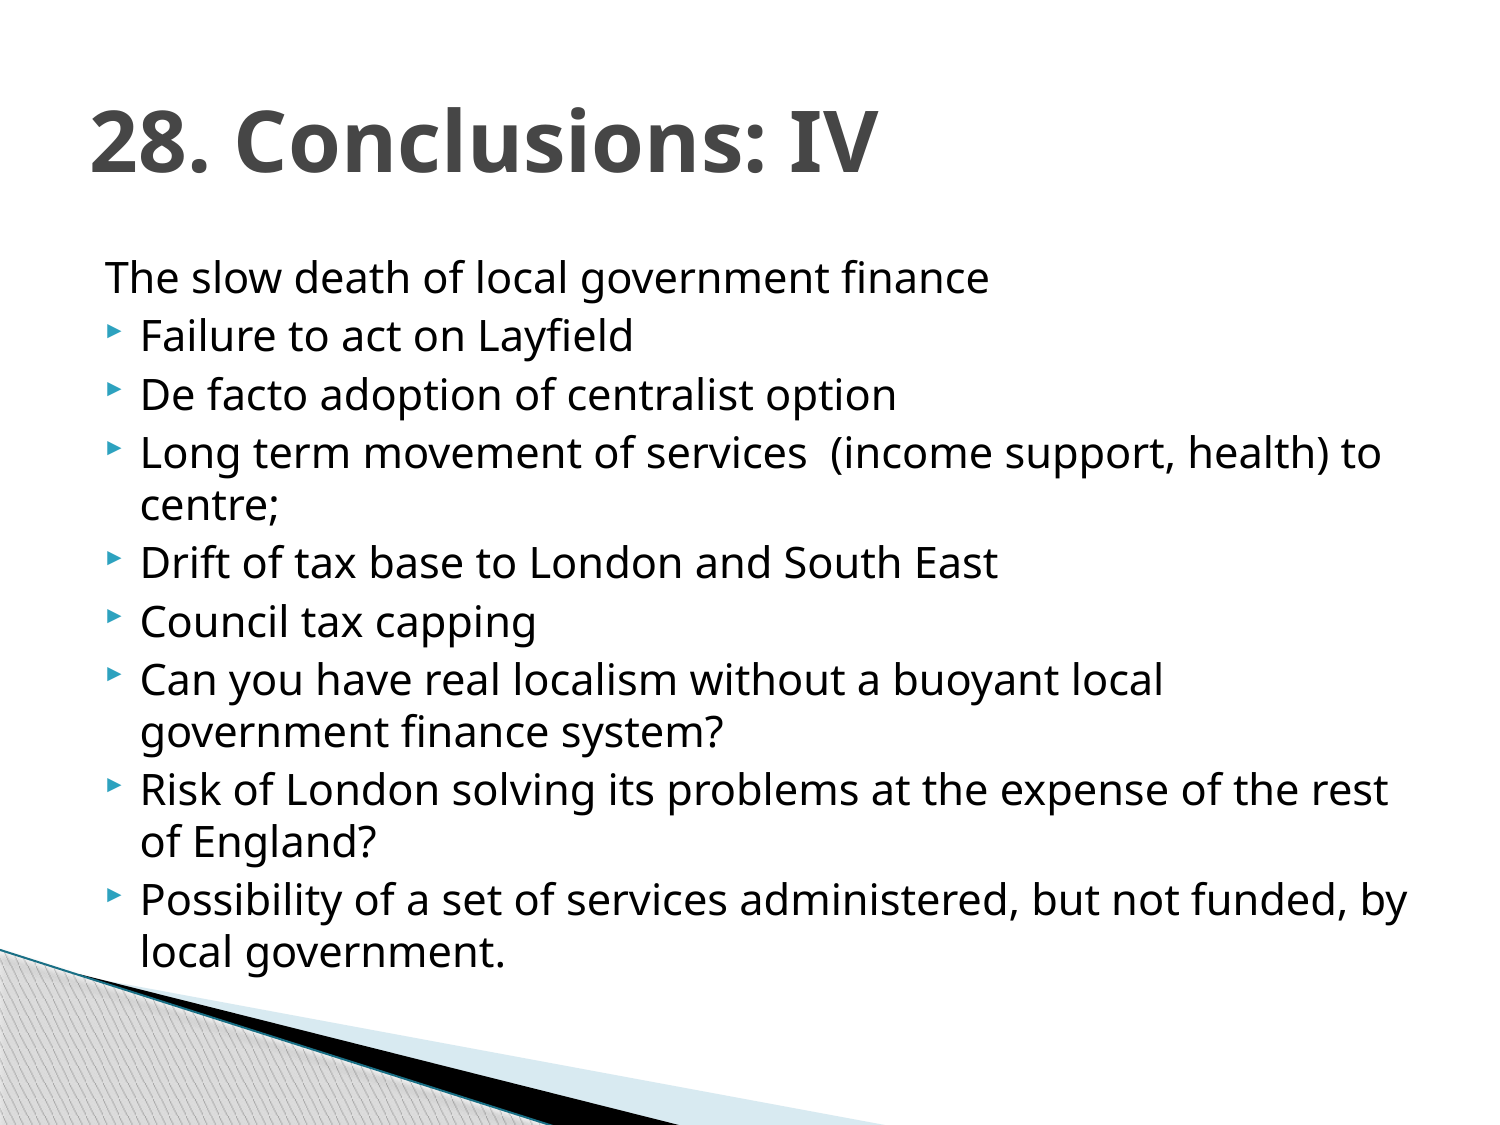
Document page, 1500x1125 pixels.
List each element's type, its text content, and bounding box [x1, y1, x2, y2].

title 28. Conclusions: IV [75, 45, 1425, 233]
list The slow death of local government finance Failure to act on Layfield De facto adoption of centralist option Long term movement of services (income support, health) to centre; Drift of tax base to London and South East Council tax capping Can you have real localism without a buoyant local government finance system? Risk of London solving its problems at the expense of the rest of England? Possibility of a set of services administered, but not funded, by local government. [75, 243, 1425, 986]
